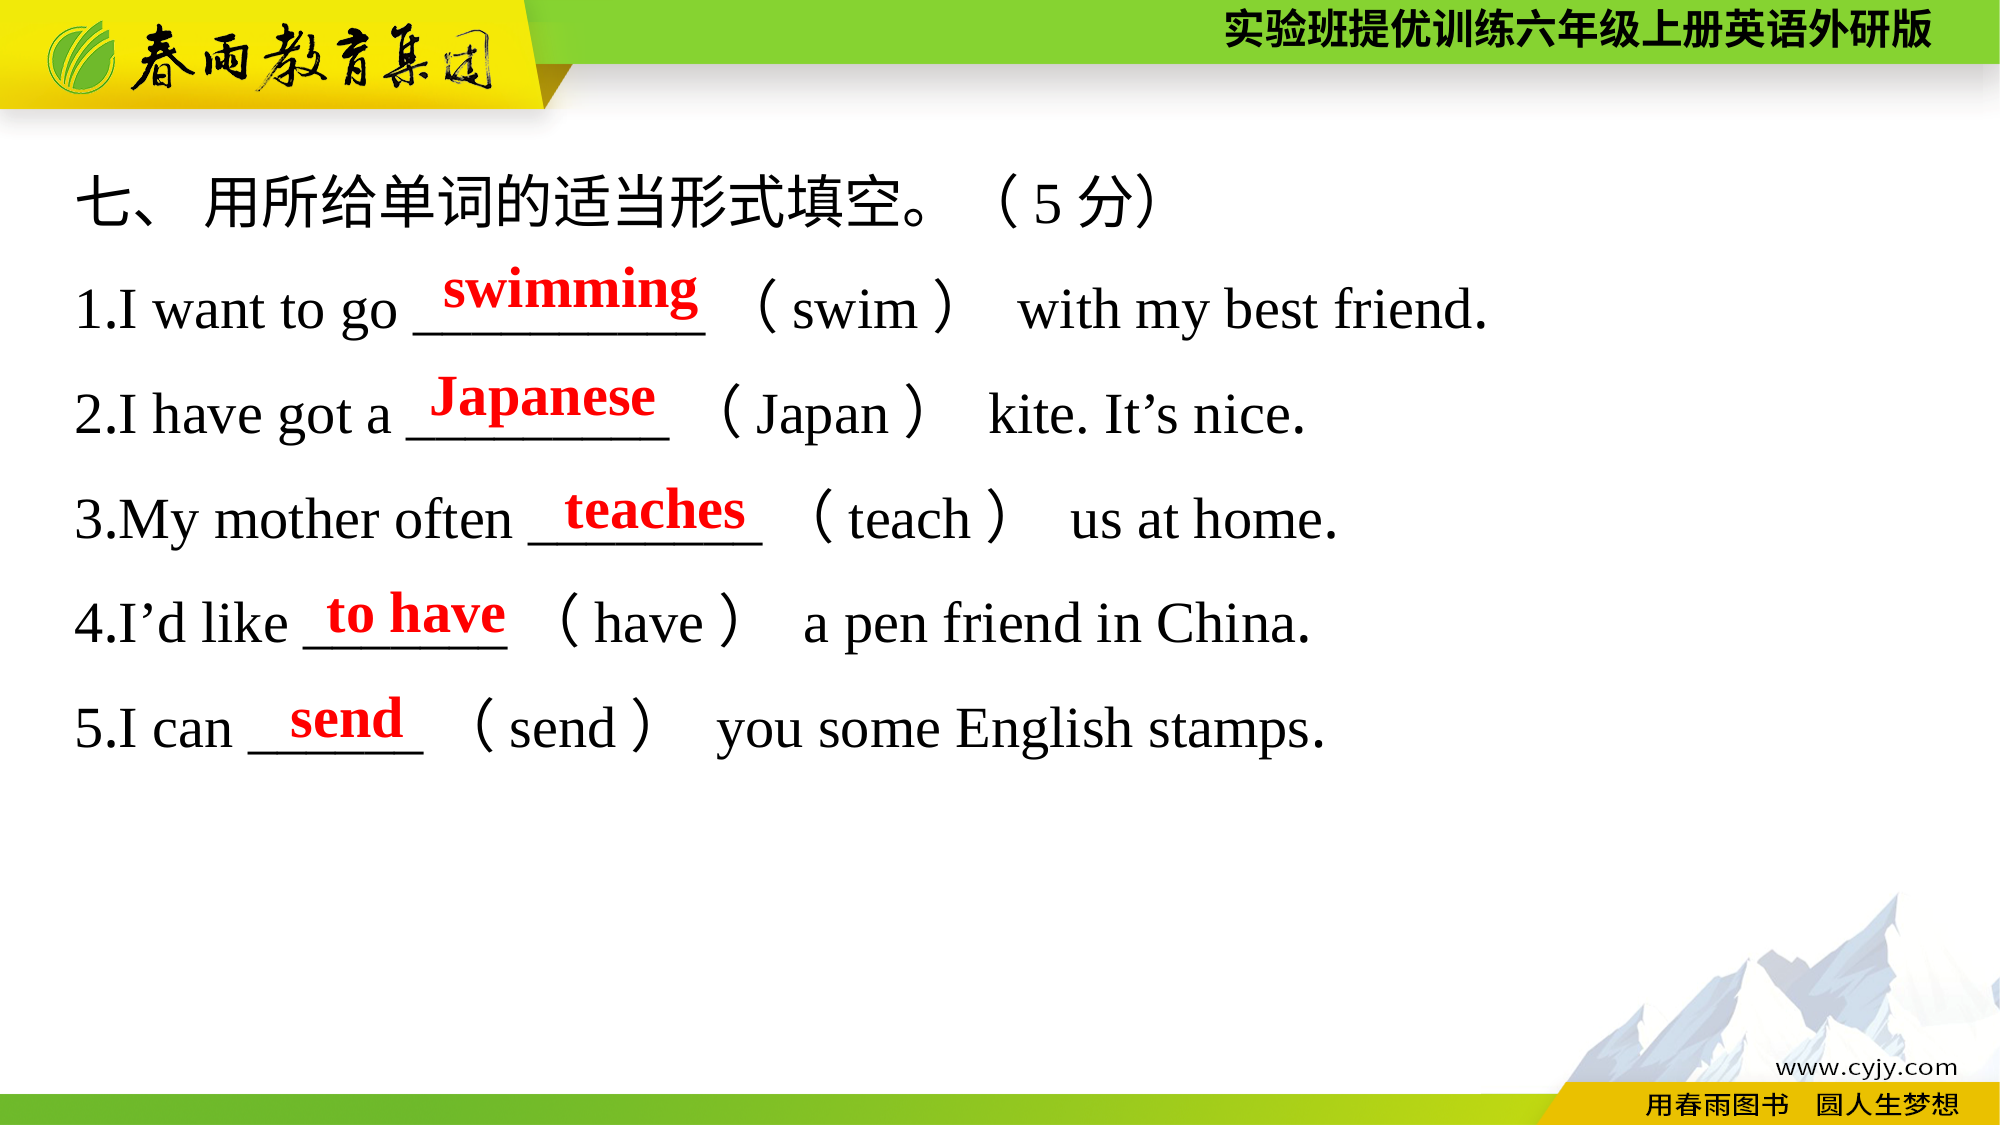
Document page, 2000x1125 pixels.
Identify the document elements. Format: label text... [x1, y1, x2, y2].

text_box to have [312, 566, 522, 651]
text_box send [276, 671, 420, 757]
text_box teaches [550, 463, 762, 548]
picture [0, 0, 2000, 1125]
list 七、 用所给单词的适当形式填空。（5分） 1.I want to go __________（swim） with my best friend. 2.I have got a _________（Japan） kite. It’s nice. 3.My mother often ________（teach） us at home. 4.I’d like _______（have） a pen friend in China. 5.I can ______（send） you some English stamps. [59, 122, 1944, 774]
text_box swimming [428, 242, 714, 327]
text_box Japanese [415, 349, 672, 435]
